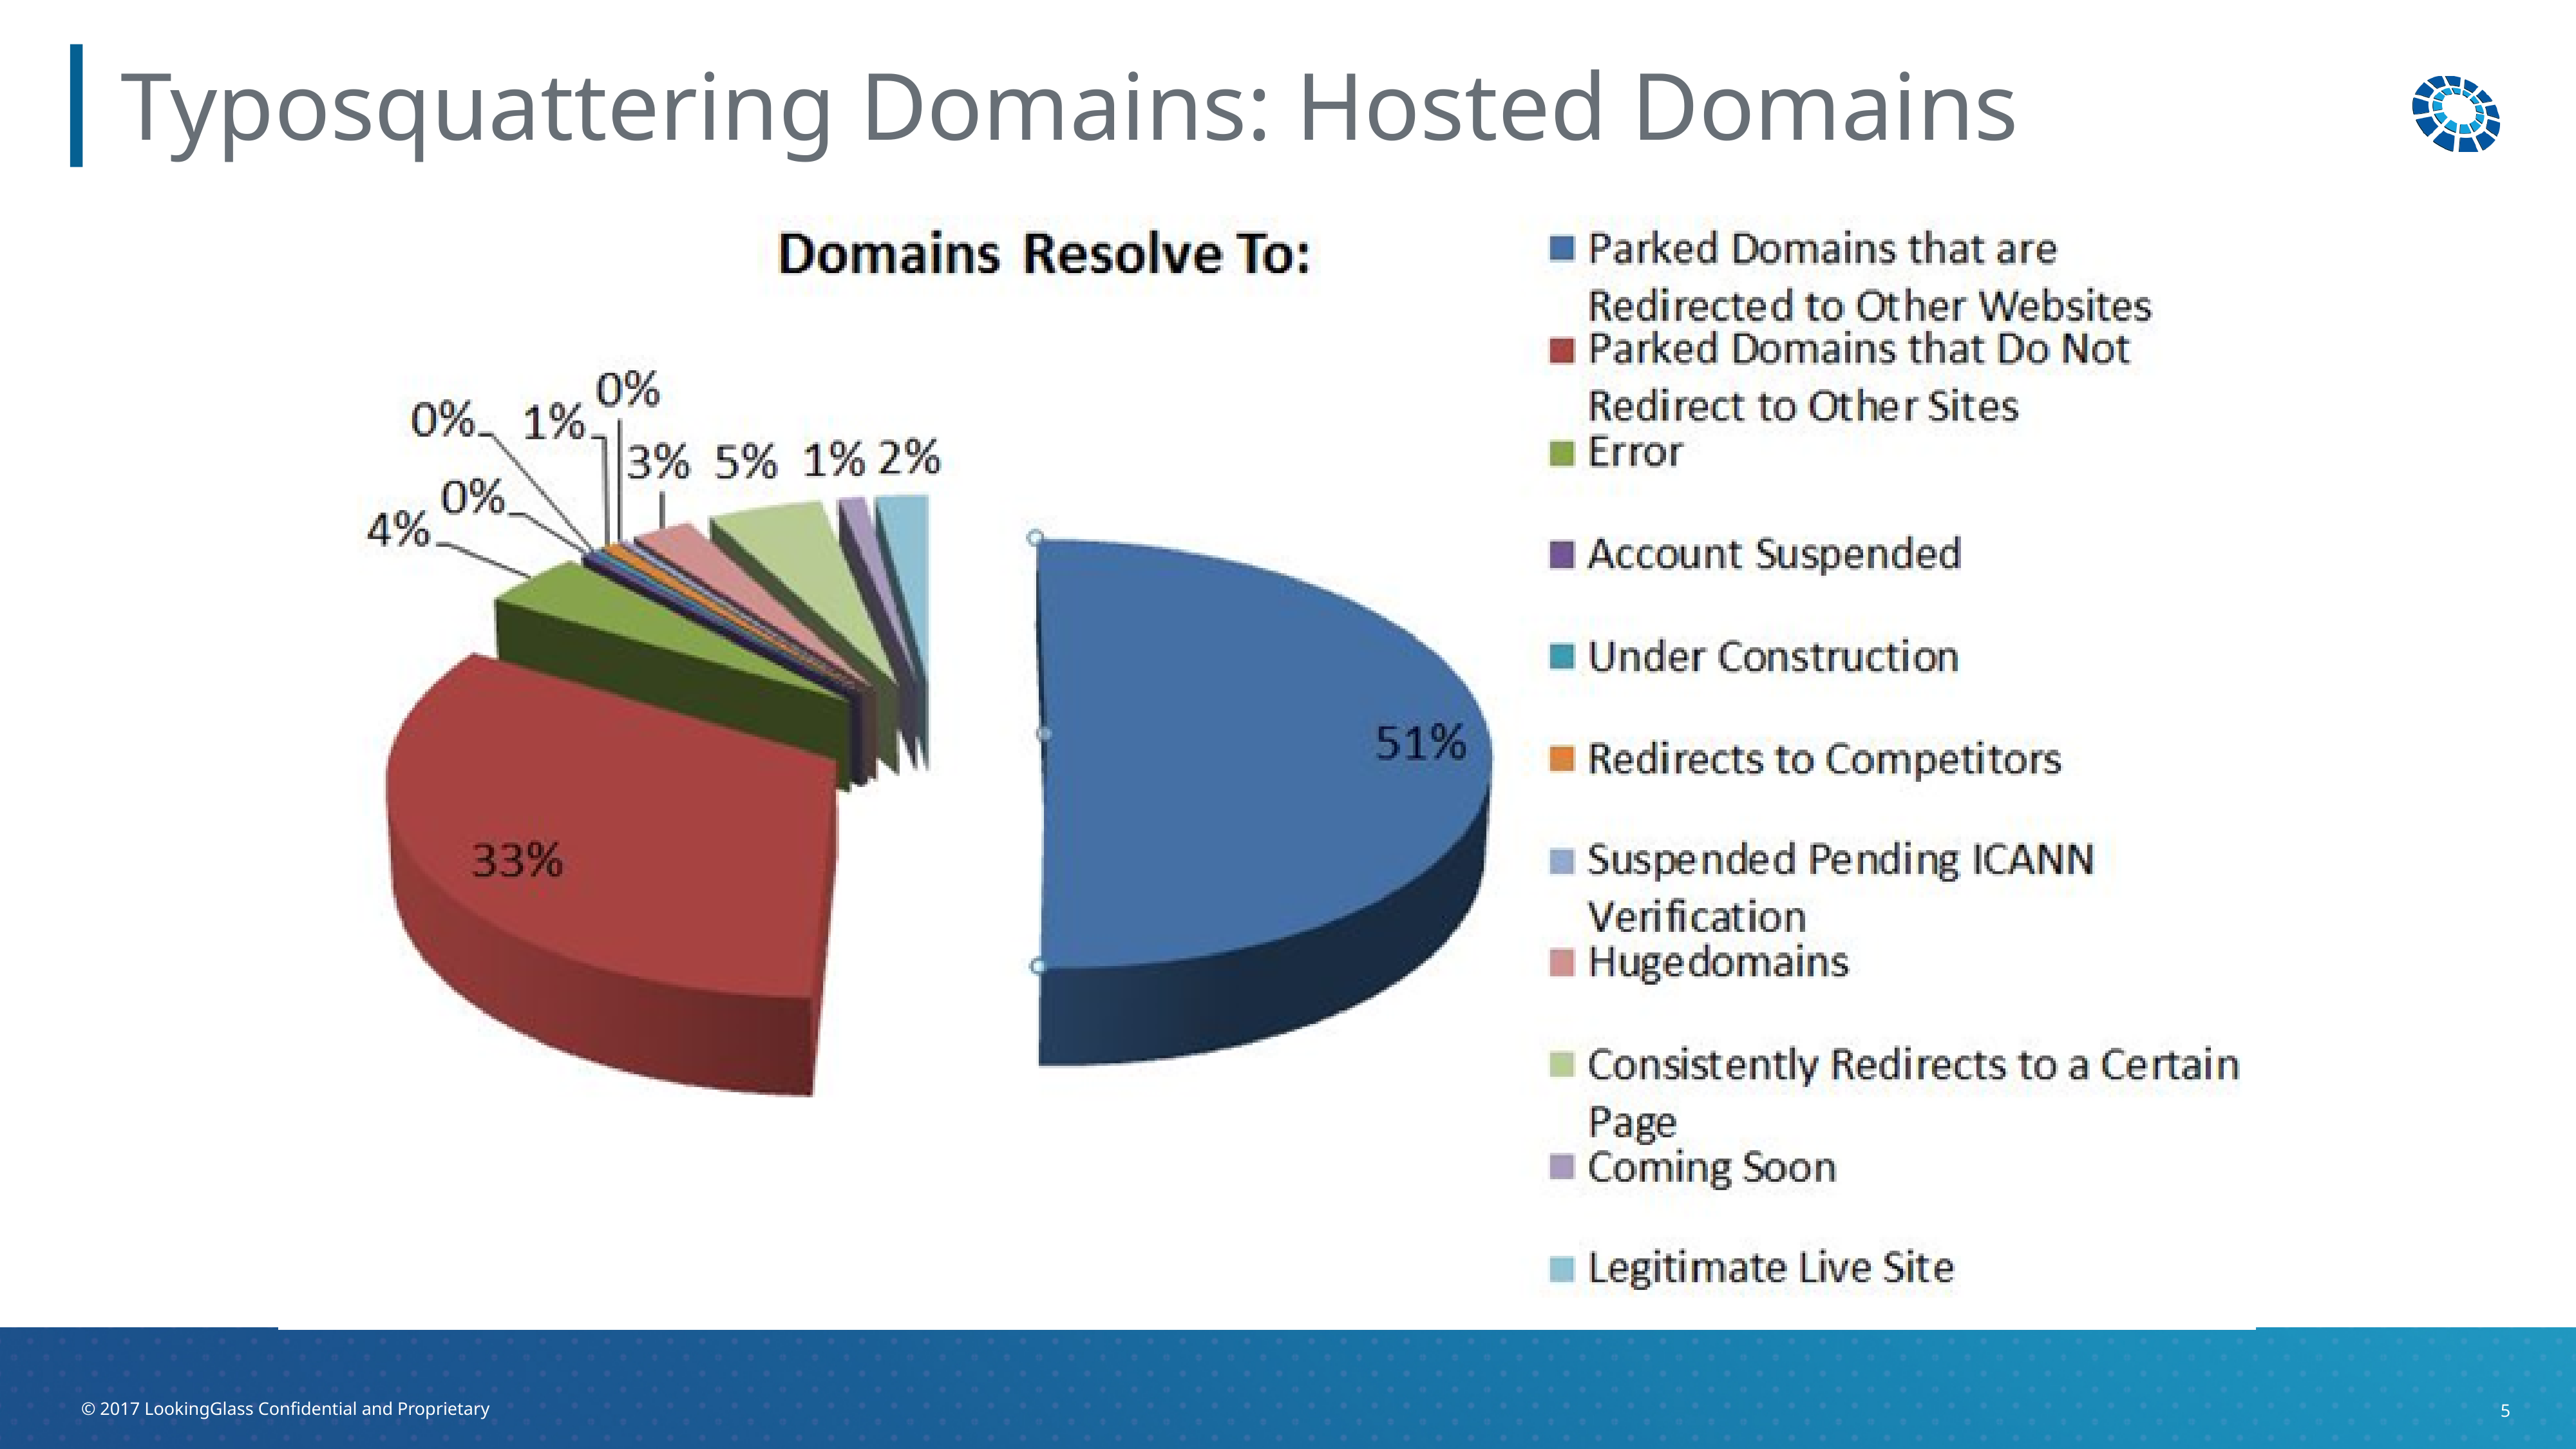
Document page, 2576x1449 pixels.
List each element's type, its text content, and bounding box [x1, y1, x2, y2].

title Typosquattering Domains: Hosted Domains [115, 41, 2530, 177]
picture [0, 176, 2576, 1449]
